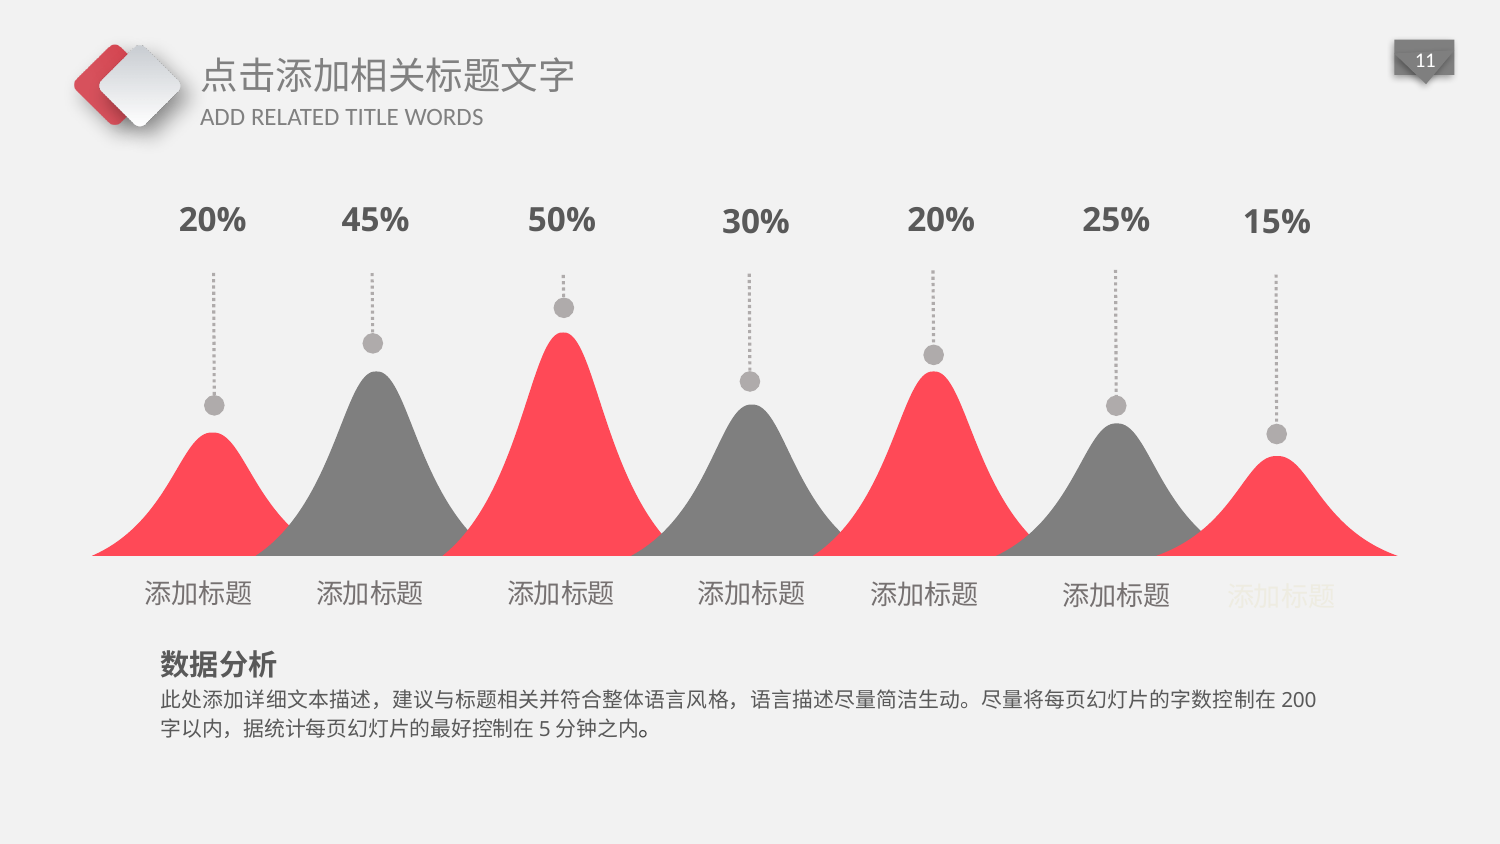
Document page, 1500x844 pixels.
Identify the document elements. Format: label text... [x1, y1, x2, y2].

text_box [630, 192, 809, 617]
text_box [442, 190, 685, 617]
picture [89, 35, 190, 136]
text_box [995, 190, 1238, 619]
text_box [255, 191, 440, 617]
text_box 数据分析 此处添加详细文本描述，建议与标题相关并符合整体语言风格，语言描述尽量简洁生动。尽量将每页幻灯片的字数控制在200字以内，据统计每页幻灯片的最好控制在5分钟之内。 [148, 640, 1334, 788]
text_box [812, 190, 994, 619]
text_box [91, 191, 253, 618]
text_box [1156, 192, 1398, 621]
